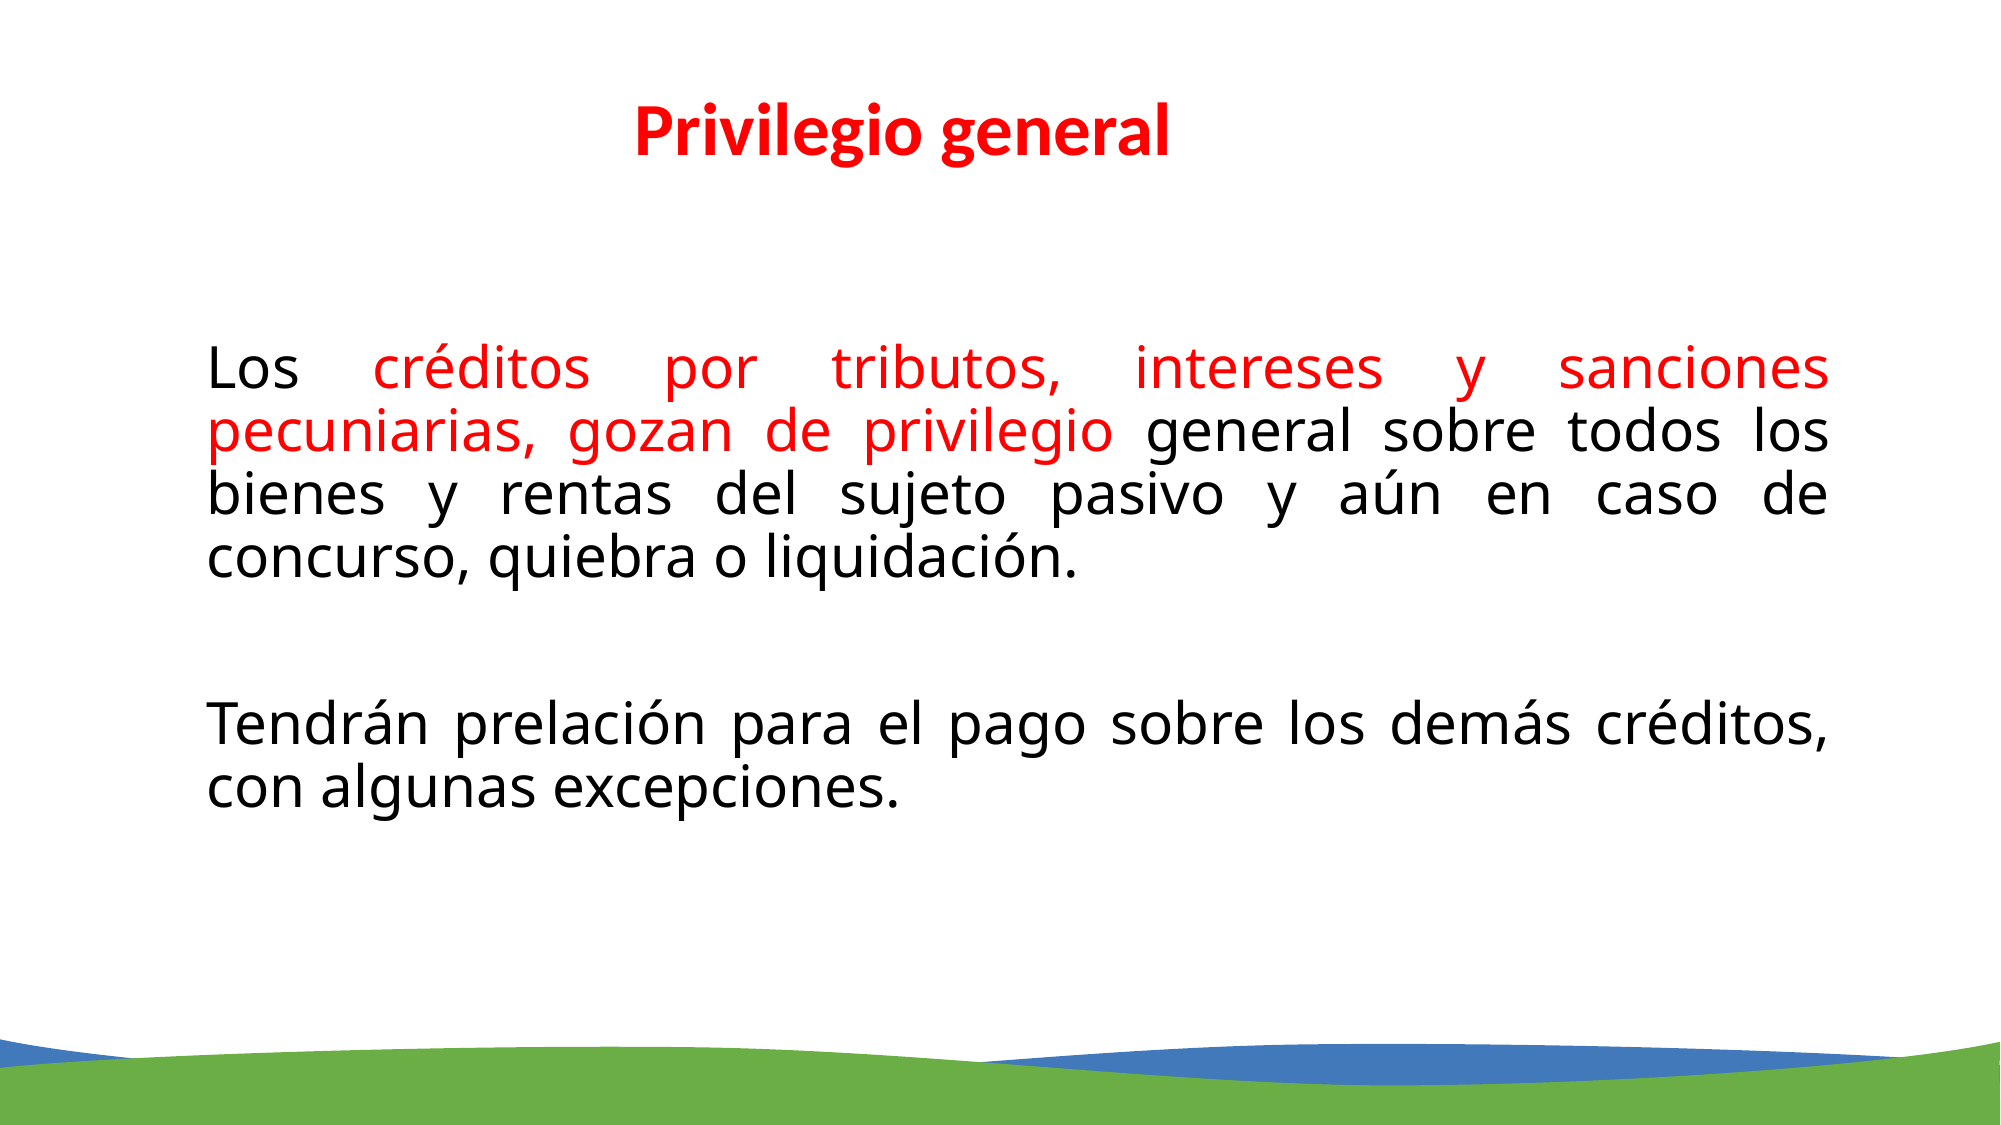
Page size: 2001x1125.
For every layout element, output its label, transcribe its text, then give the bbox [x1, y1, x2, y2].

title Privilegio general [619, 63, 1457, 200]
text_box Los créditos por tributos, intereses y sanciones pecuniarias, gozan de privilegio general sobre todos los bienes y rentas del sujeto pasivo y aún en caso de concurso, quiebra o liquidación. Tendrán prelación para el pago sobre los demás créditos, con algunas excepciones. [191, 252, 1846, 956]
